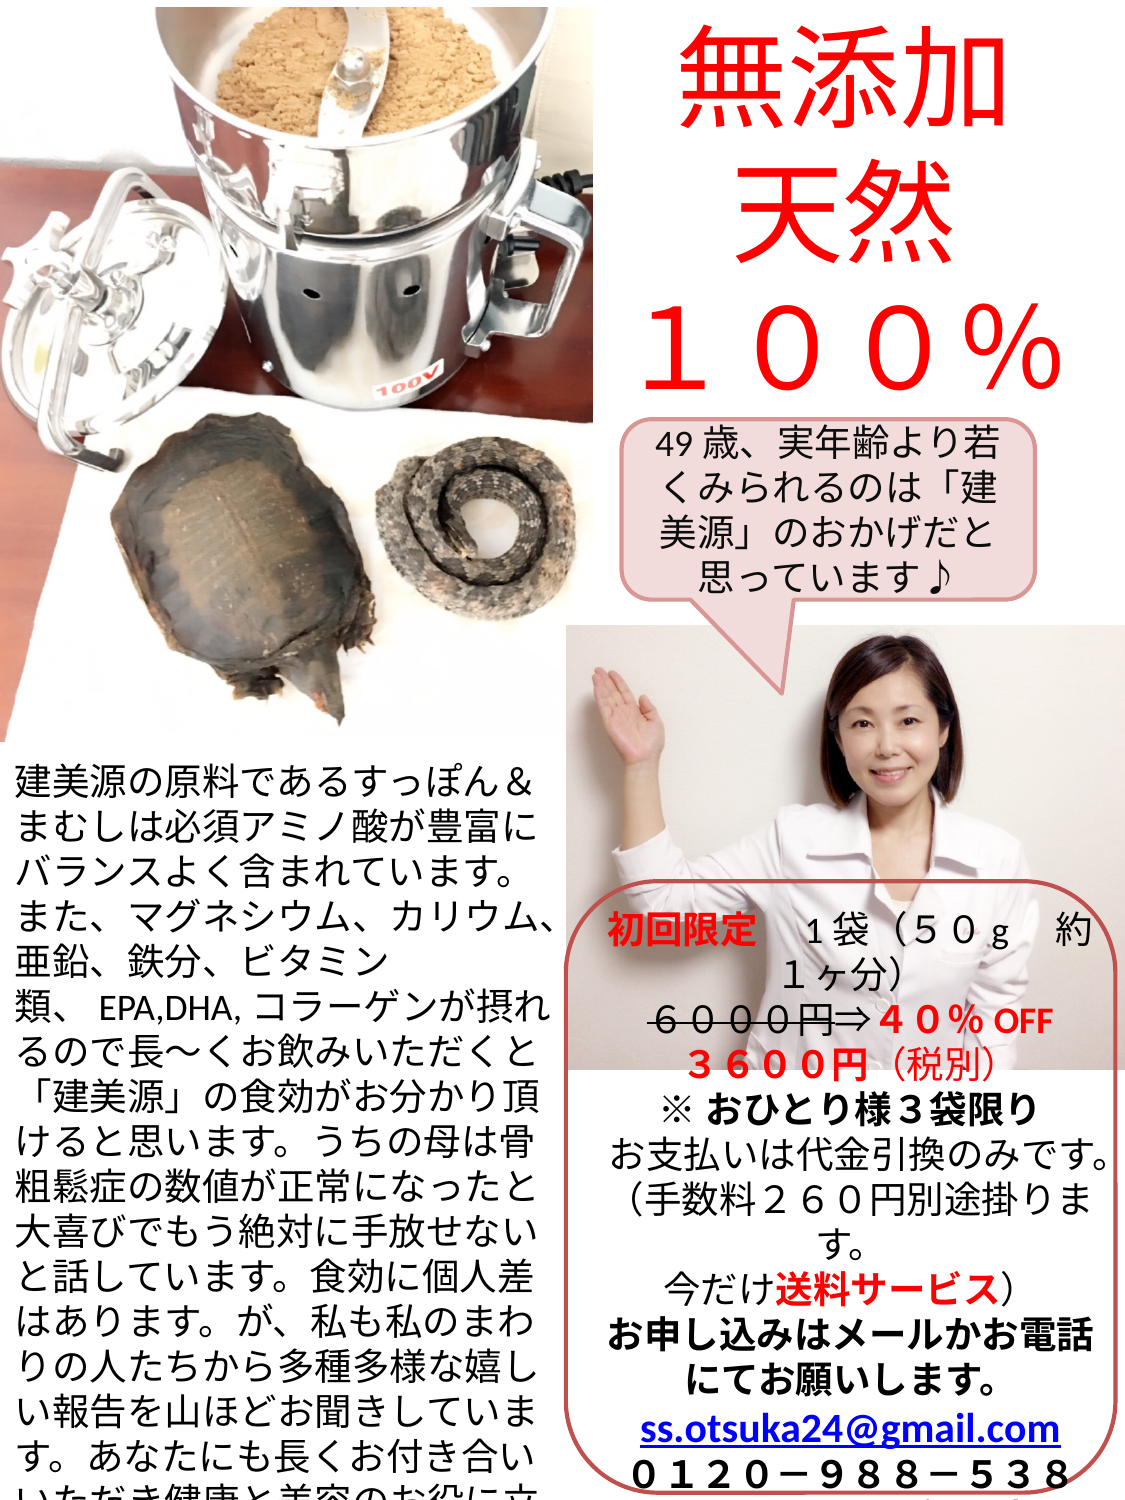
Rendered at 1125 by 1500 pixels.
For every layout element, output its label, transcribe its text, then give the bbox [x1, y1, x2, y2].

text_box 無添加 天然 １００％ [595, 0, 1092, 420]
text_box [563, 1077, 585, 1461]
picture [0, 7, 1125, 1071]
text_box 建美源の原料であるすっぽん＆まむしは必須アミノ酸が豊富にバランスよく含まれています。また、マグネシウム、カリウム、亜鉛、鉄分、ビタミン類、EPA,DHA,コラーゲンが摂れるので長～くお飲みいただくと「建美源」の食効がお分かり頂けると思います。うちの母は骨粗鬆症の数値が正常になったと大喜びでもう絶対に手放せないと話しています。食効に個人差はあります。が、私も私のまわりの人たちから多種多様な嬉しい報告を山ほどお聞きしています。あなたにも長くお付き合いいただき健康と美容のお役に立てたら幸です。 [0, 750, 574, 1500]
text_box 初回限定 1袋（５０g 約１ヶ分） ６０００円⇒４０％OFF ３６００円（税別） ※おひとり様３袋限り お支払いは代金引換のみです。（手数料２６０円別途掛ります。 今だけ送料サービス） お申し込みはメールかお電話 にてお願いします。 ss.otsuka24@gmail.com ０１２０－９８８－５３８ スーパースカルプ上野店 吉岡えりこ [585, 1079, 1116, 1500]
text_box 49歳、実年齢より若くみられるのは「建美源」のおかげだと思っています♪ [619, 417, 1038, 624]
